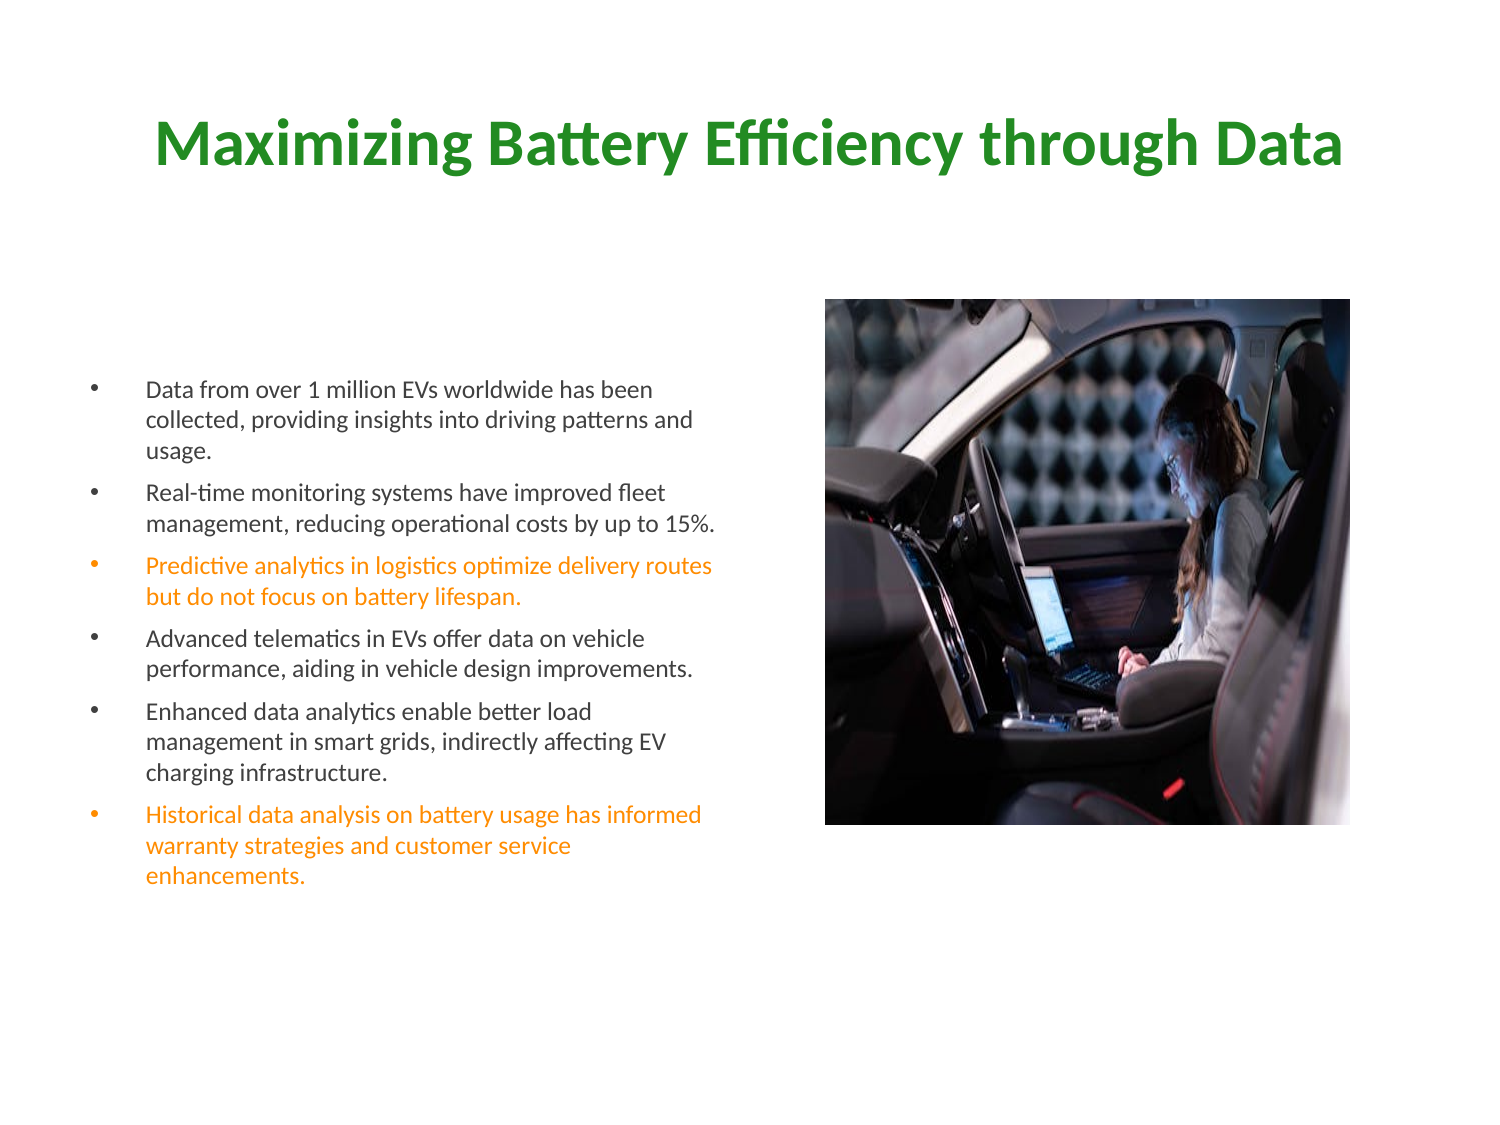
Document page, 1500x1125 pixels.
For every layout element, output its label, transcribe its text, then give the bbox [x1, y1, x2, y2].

title Maximizing Battery Efficiency through Data [75, 45, 1425, 233]
picture [824, 299, 1351, 826]
list Data from over 1 million EVs worldwide has been collected, providing insights into driving patterns and usage. Real-time monitoring systems have improved fleet management, reducing operational costs by up to 15%. Predictive analytics in logistics optimize delivery routes but do not focus on battery lifespan. Advanced telematics in EVs offer data on vehicle performance, aiding in vehicle design improvements. Enhanced data analytics enable better load management in smart grids, indirectly affecting EV charging infrastructure. Historical data analysis on battery usage has informed warranty strategies and customer service enhancements. [75, 298, 750, 899]
